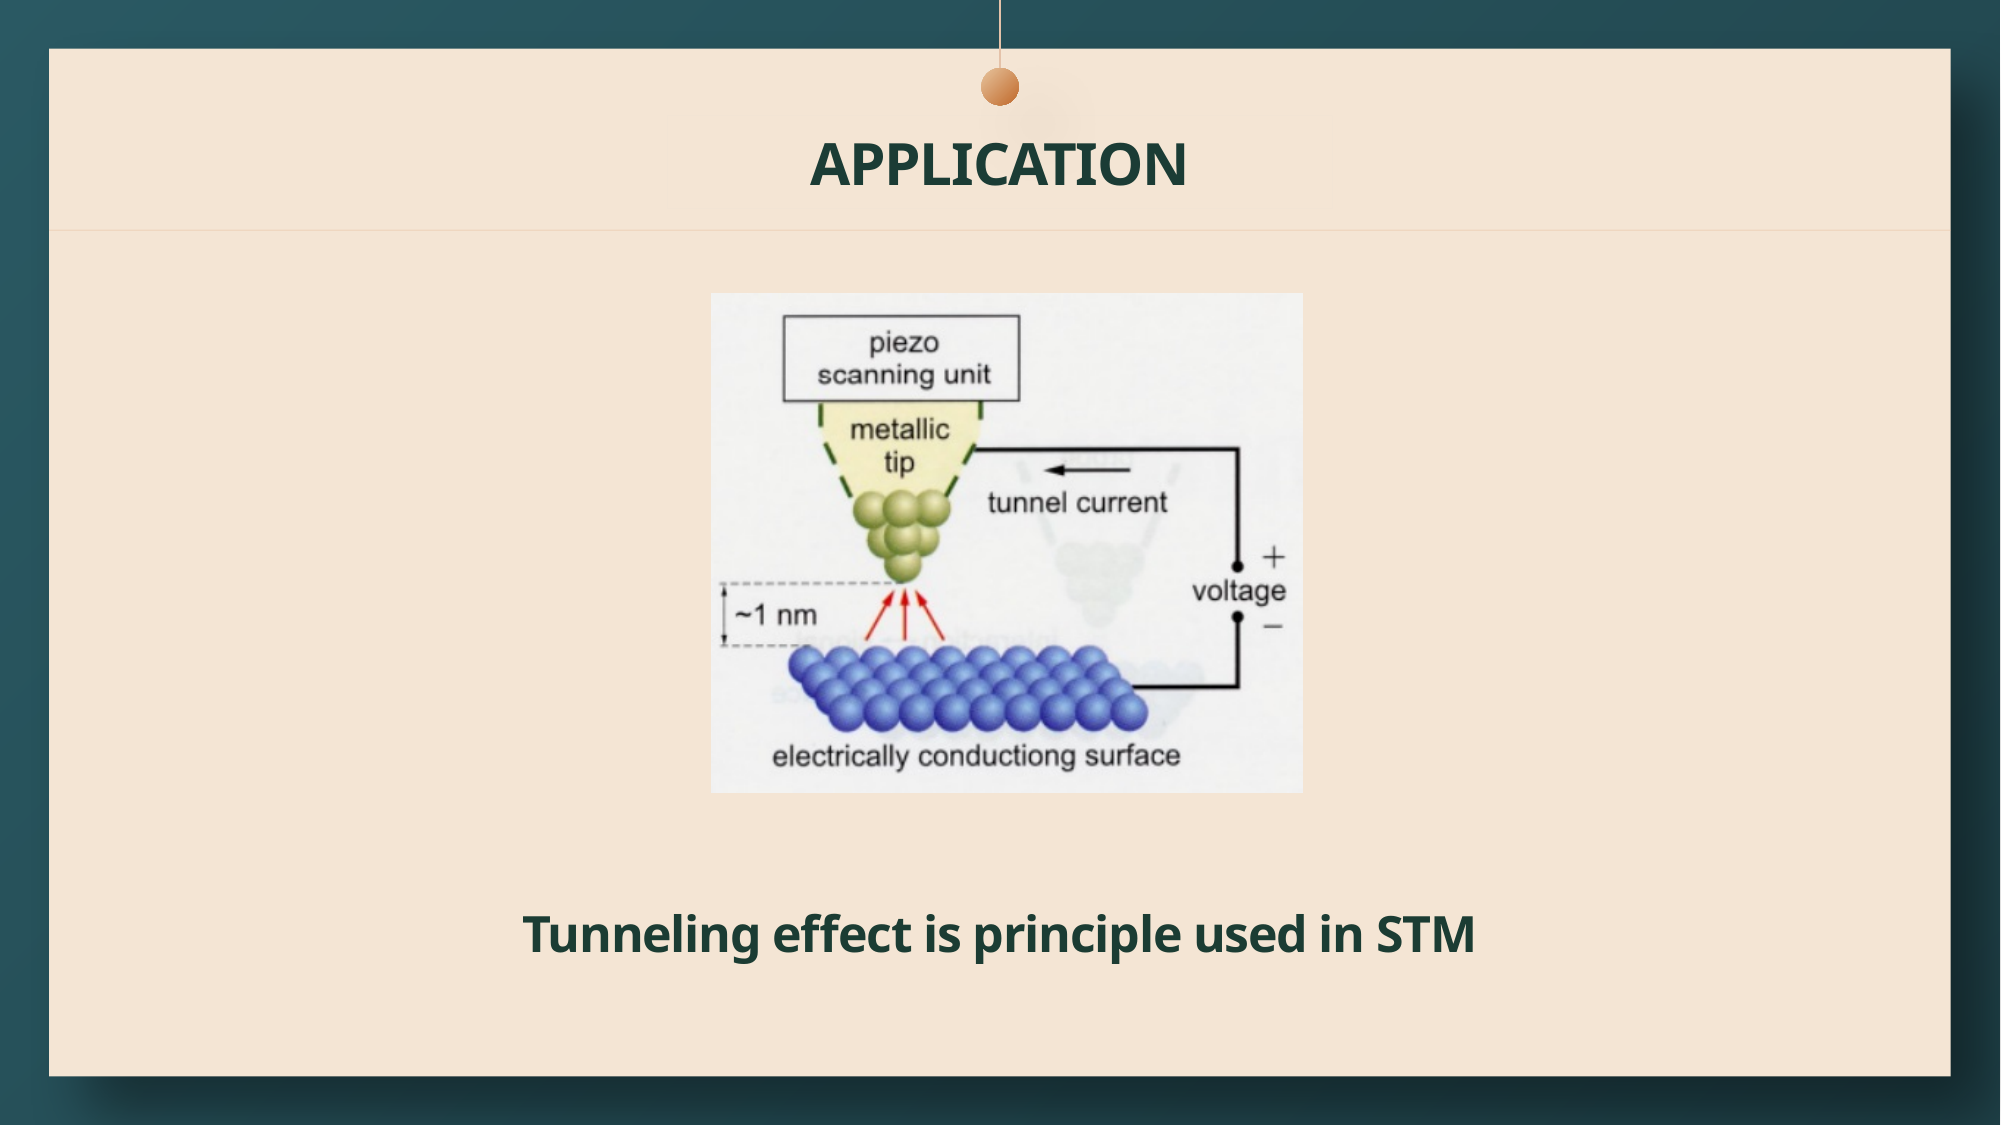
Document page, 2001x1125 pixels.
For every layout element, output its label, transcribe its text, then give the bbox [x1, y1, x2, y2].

picture [711, 293, 1303, 793]
title APPLICATION [667, 115, 1333, 209]
list Tunneling effect is principle used in STM [229, 844, 1771, 1010]
